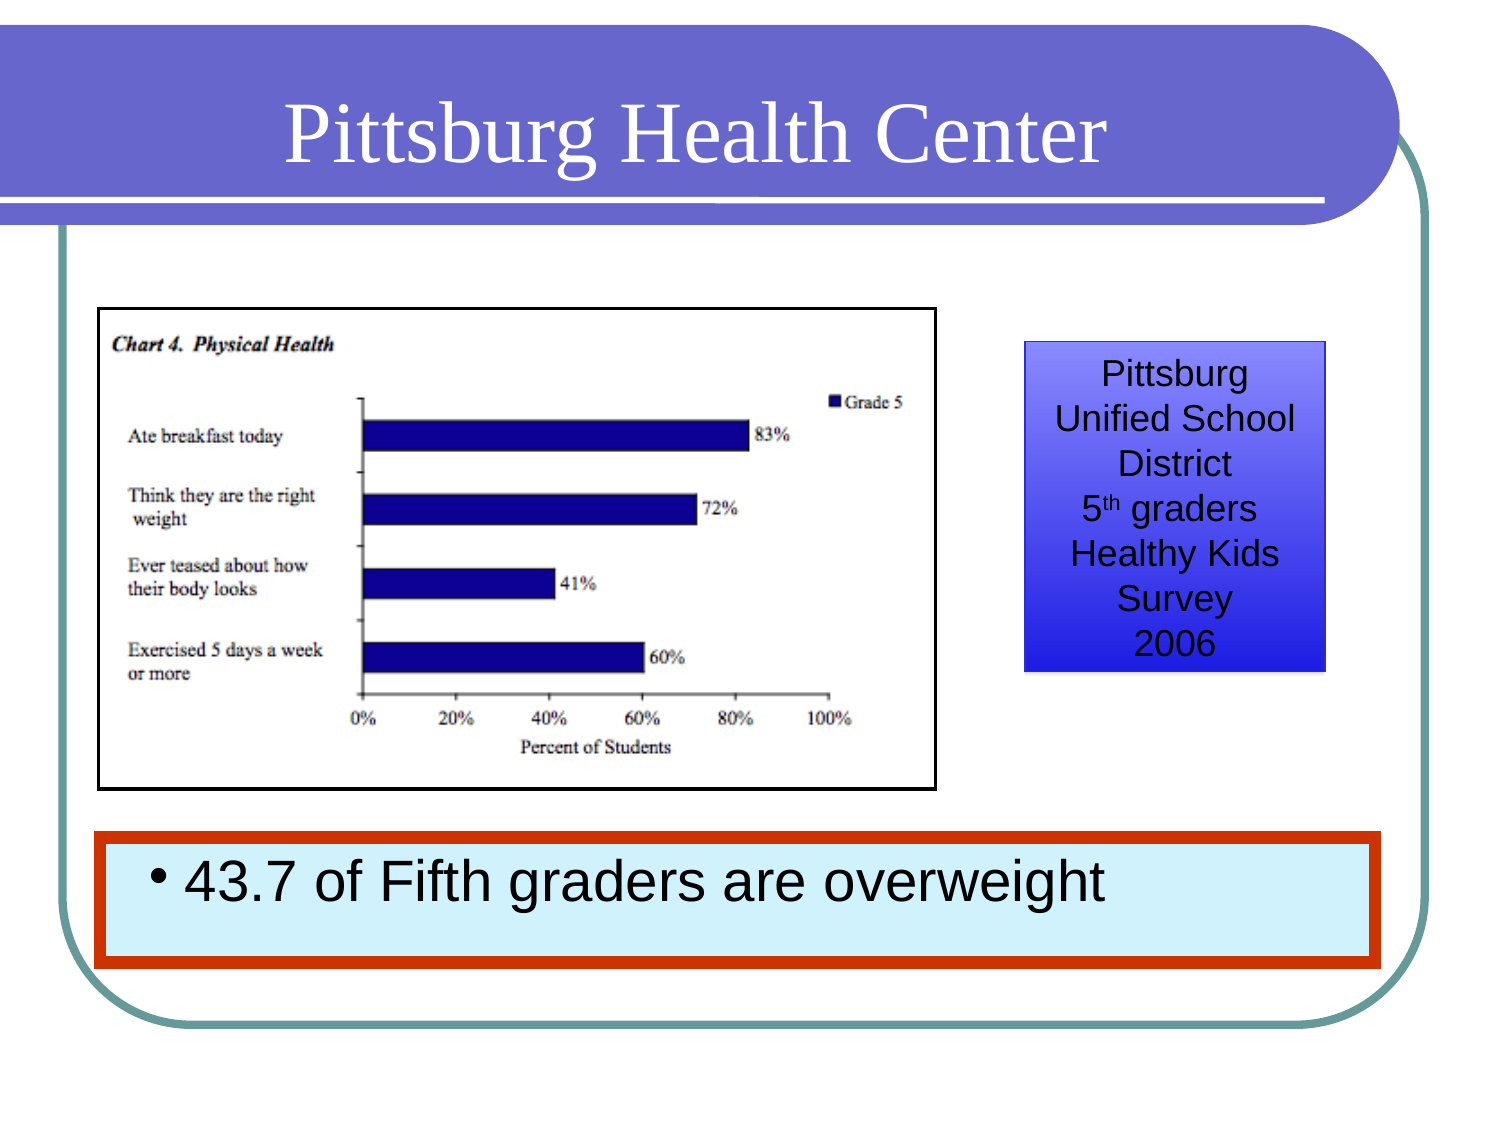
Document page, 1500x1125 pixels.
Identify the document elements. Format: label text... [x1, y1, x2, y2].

text_box Pittsburg Health Center [269, 67, 1125, 188]
text_box Pittsburg Unified School District 5th graders Healthy Kids Survey 2006 [1024, 341, 1325, 672]
text_box 43.7 of Fifth graders are overweight [99, 837, 1375, 963]
picture [99, 309, 935, 788]
